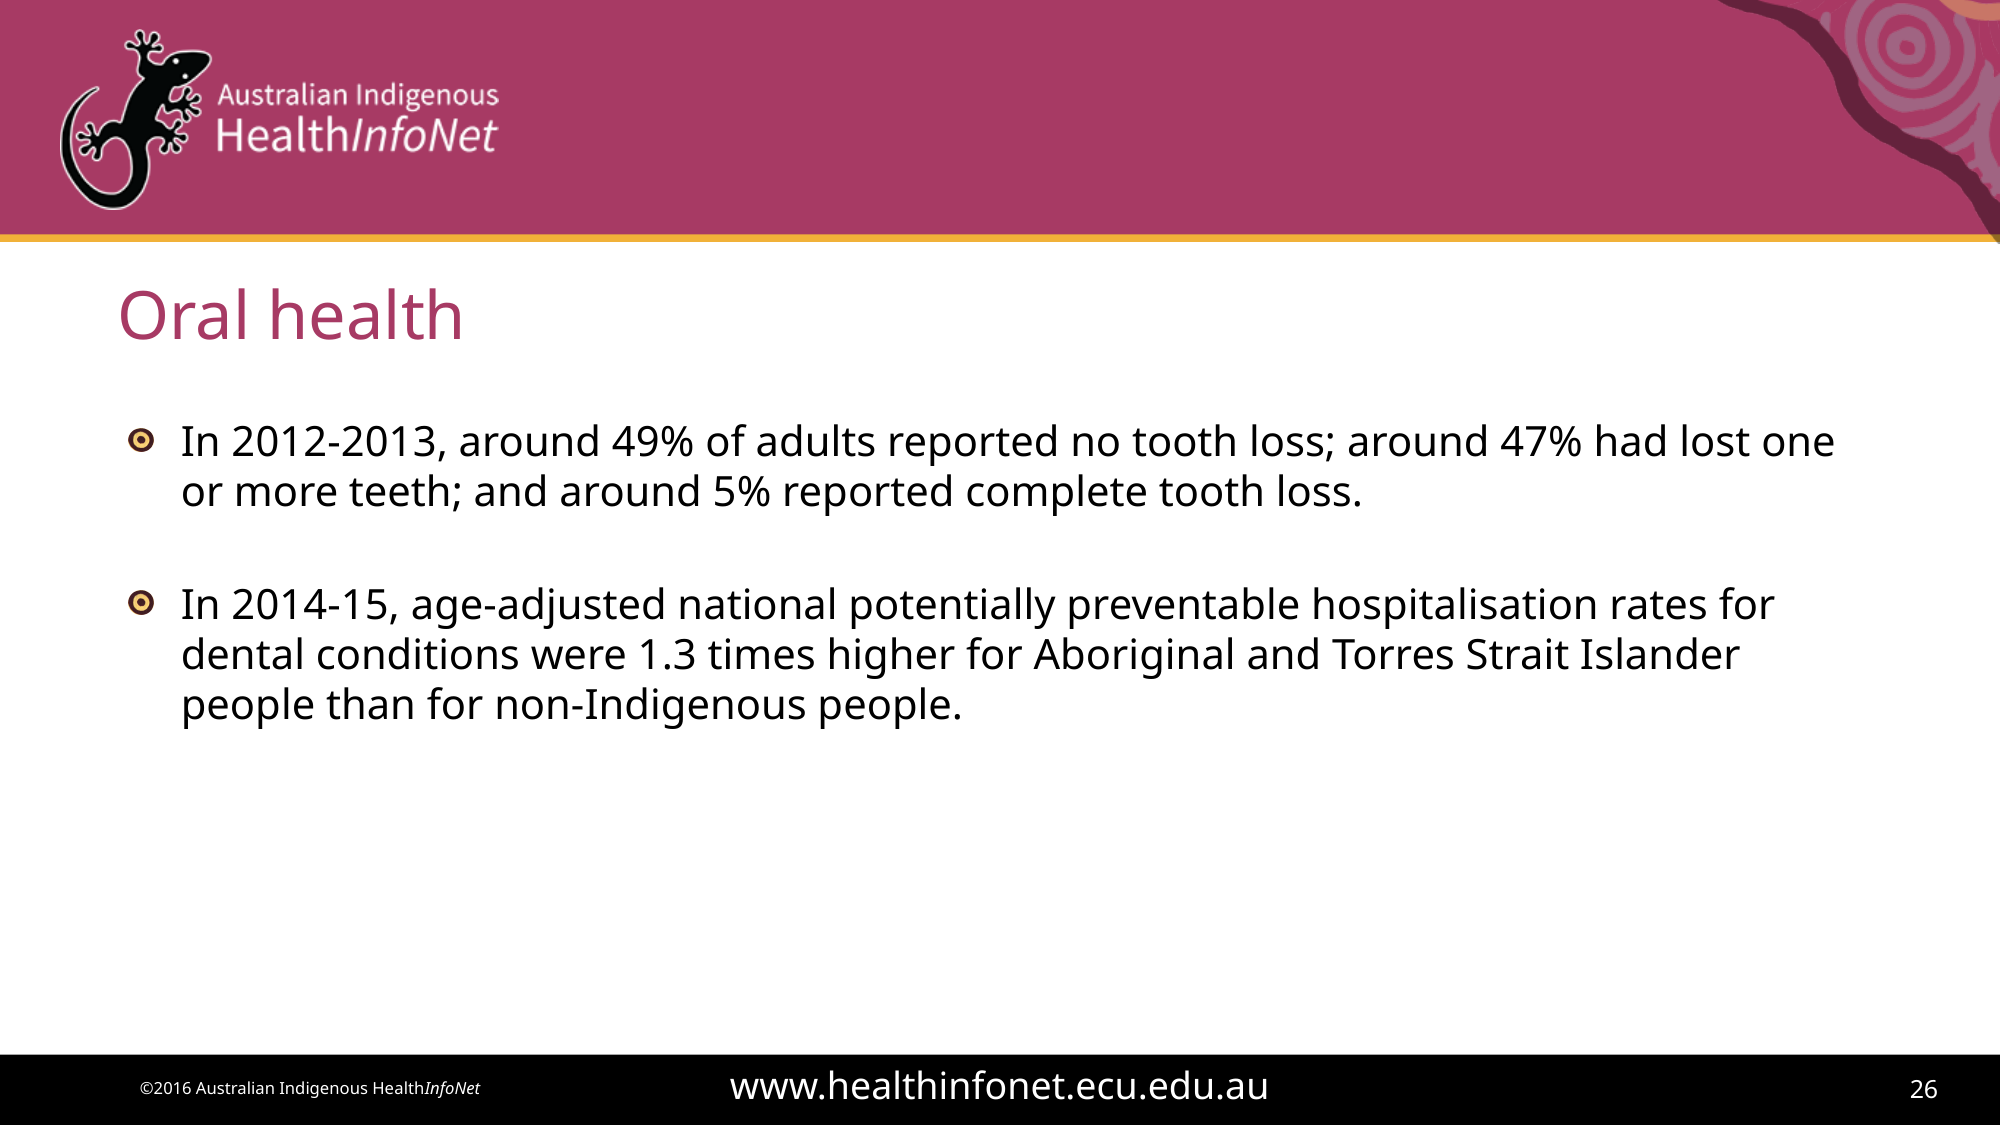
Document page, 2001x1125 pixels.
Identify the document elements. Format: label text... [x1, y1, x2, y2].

picture [128, 428, 154, 452]
picture [60, 29, 499, 210]
picture [1673, 0, 2000, 279]
list In 2012-2013, around 49% of adults reported no tooth loss; around 47% had lost one or more teeth; and around 5% reported complete tooth loss. In 2014-15, age-adjusted national potentially preventable hospitalisation rates for dental conditions were 1.3 times higher for Aboriginal and Torres Strait Islander people than for non-Indigenous people. [99, 399, 1901, 1051]
title Oral health [102, 249, 1900, 375]
picture [128, 590, 154, 615]
